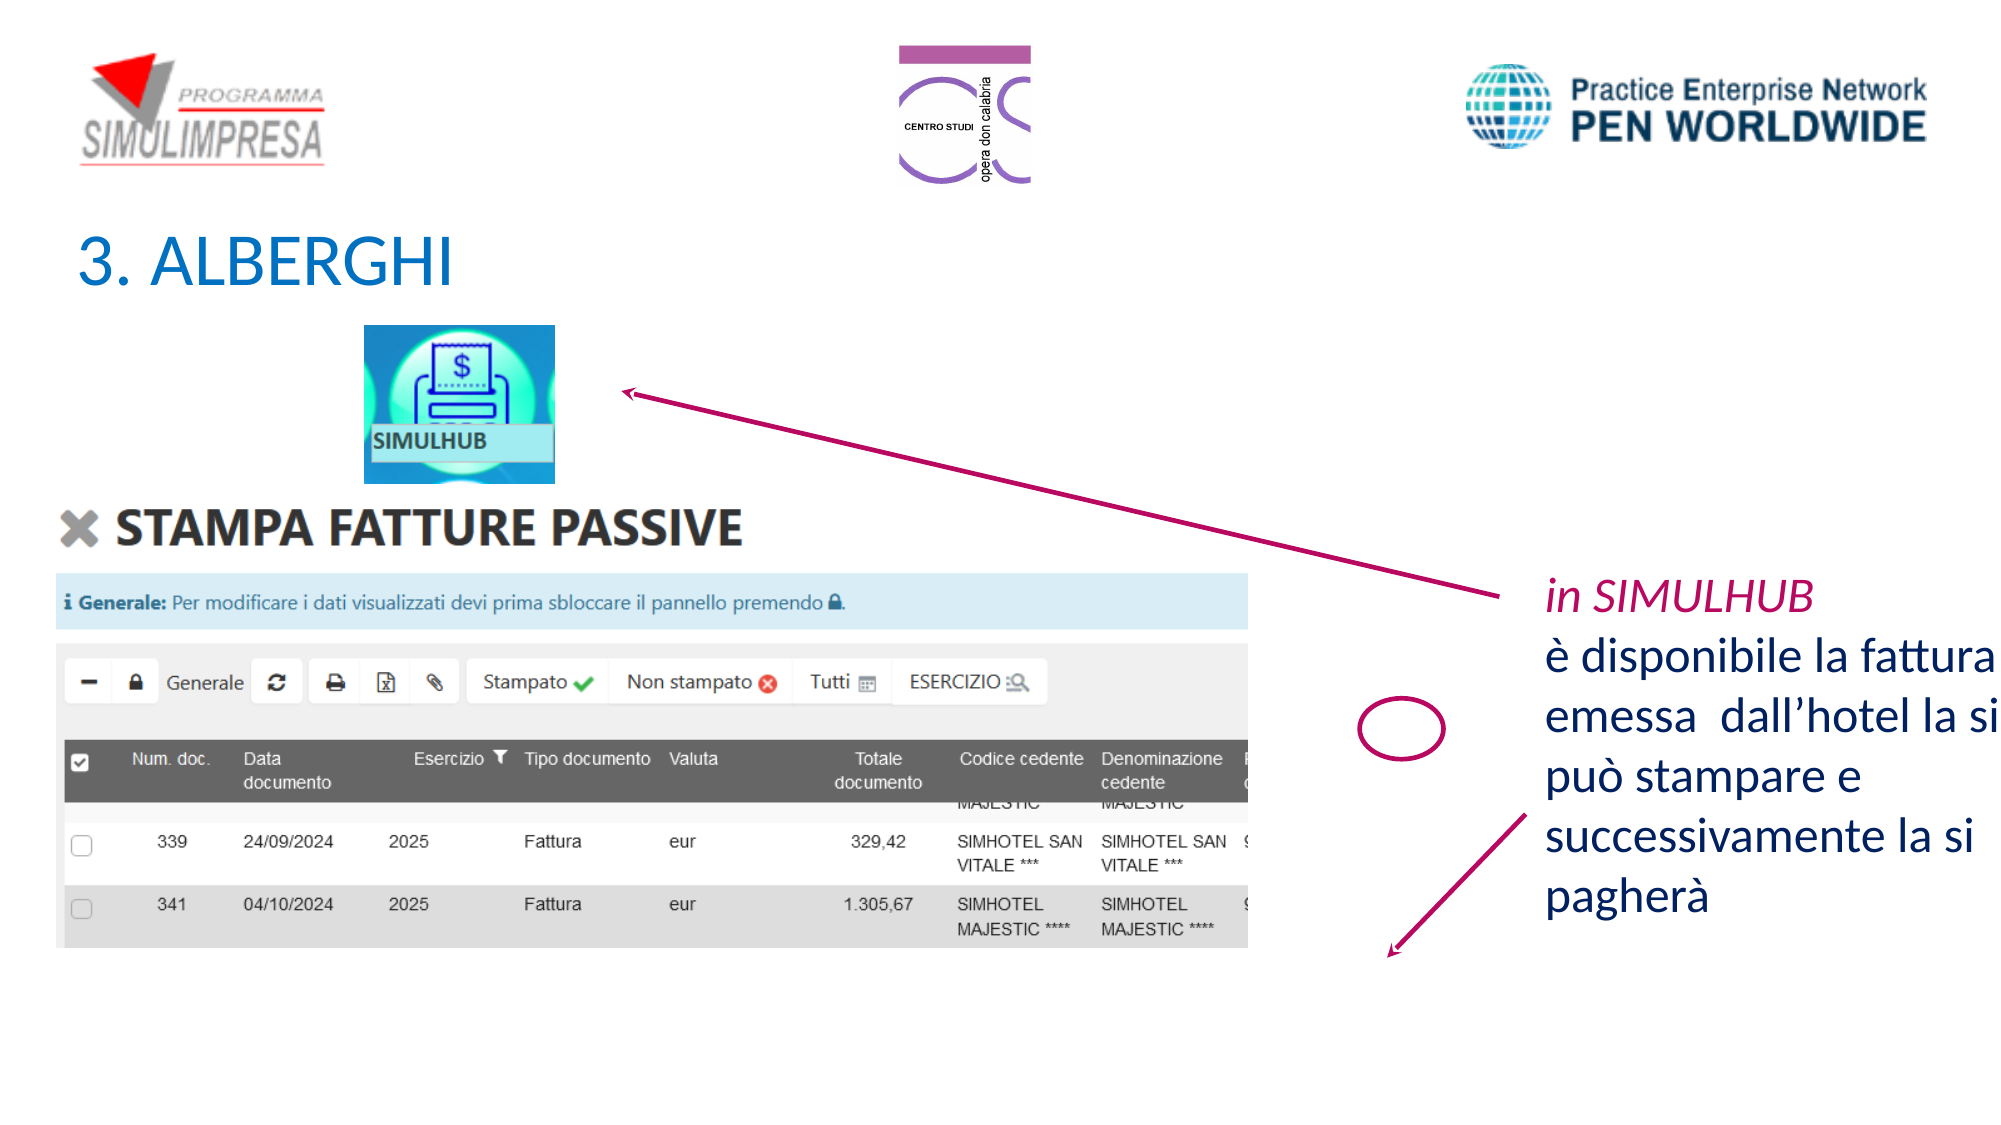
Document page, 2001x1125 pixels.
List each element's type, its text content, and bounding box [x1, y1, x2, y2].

picture [364, 324, 555, 484]
text_box [1359, 698, 1444, 760]
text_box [621, 390, 1500, 597]
text_box 3. ALBERGHI [76, 210, 1830, 301]
picture [896, 42, 1034, 188]
picture [441, 480, 482, 484]
picture [56, 493, 1248, 948]
picture [1466, 64, 1927, 149]
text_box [1386, 813, 1527, 958]
picture [76, 50, 336, 168]
text_box in SIMULHUB è disponibile la fattura emessa dall’hotel la si può stampare e successivamente la si pagherà [1542, 562, 2000, 983]
